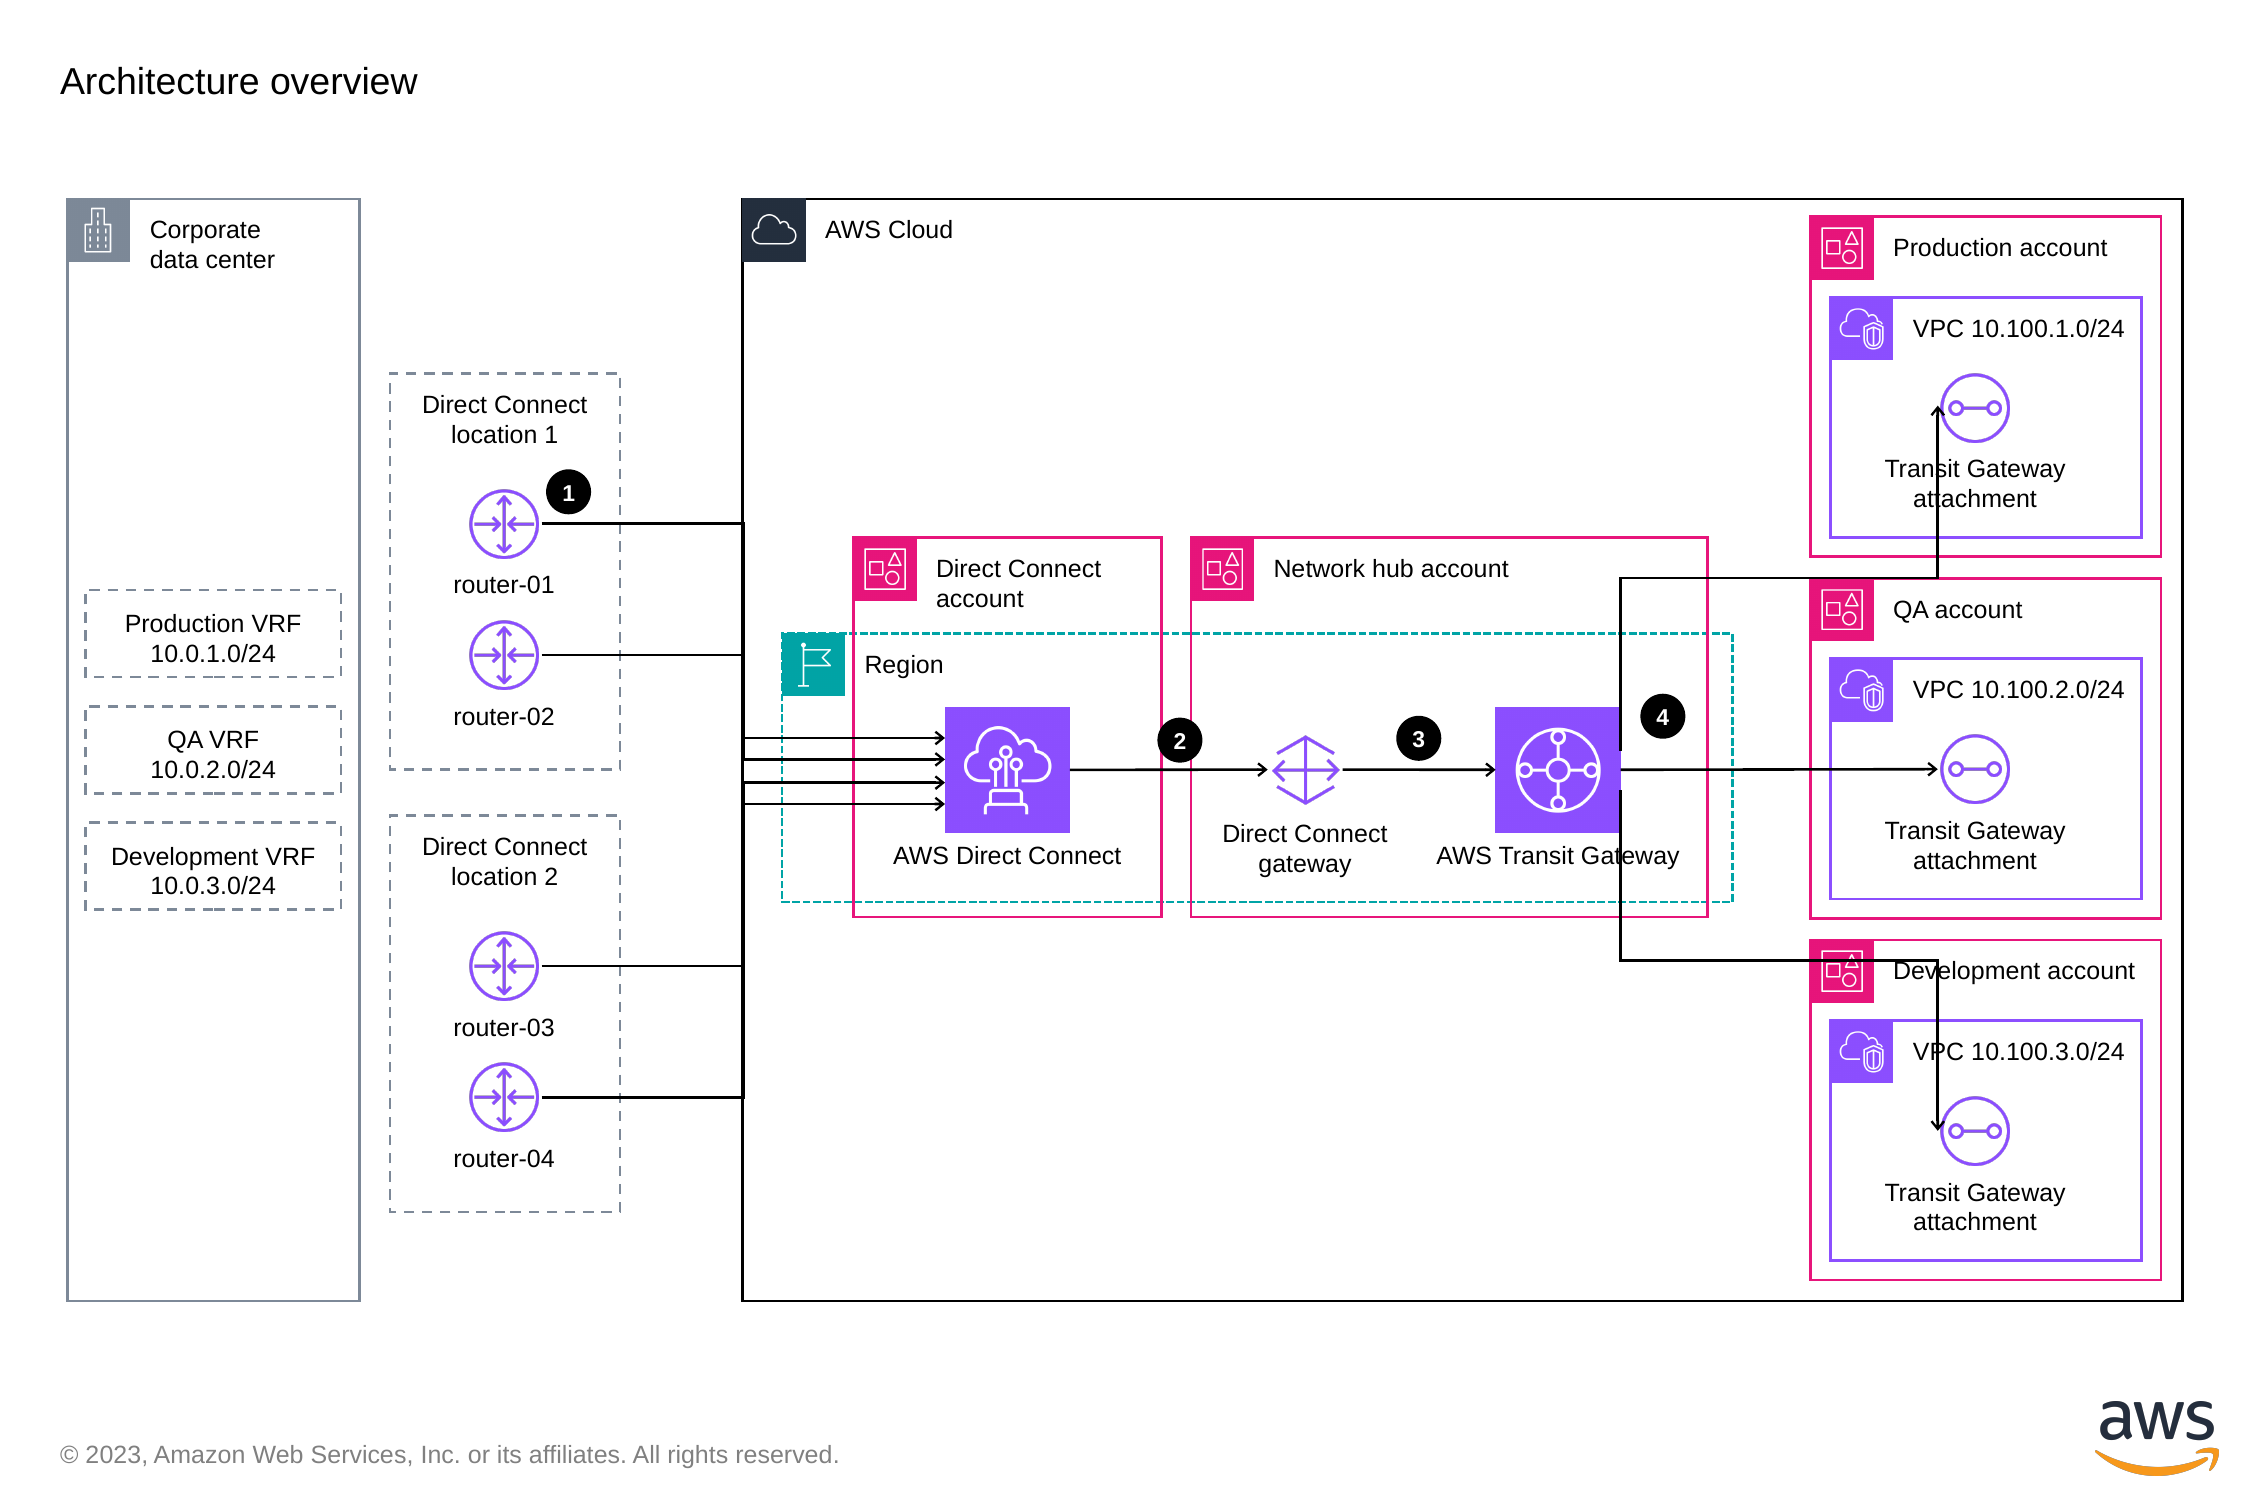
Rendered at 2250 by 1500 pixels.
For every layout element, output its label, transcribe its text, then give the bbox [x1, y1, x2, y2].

text_box Architecture overview [44, 34, 473, 126]
footer © 2023, Amazon Web Services, Inc. or its affiliates. All rights reserved. [45, 1395, 1505, 1476]
picture [2095, 1401, 2219, 1476]
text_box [67, 198, 2183, 1302]
